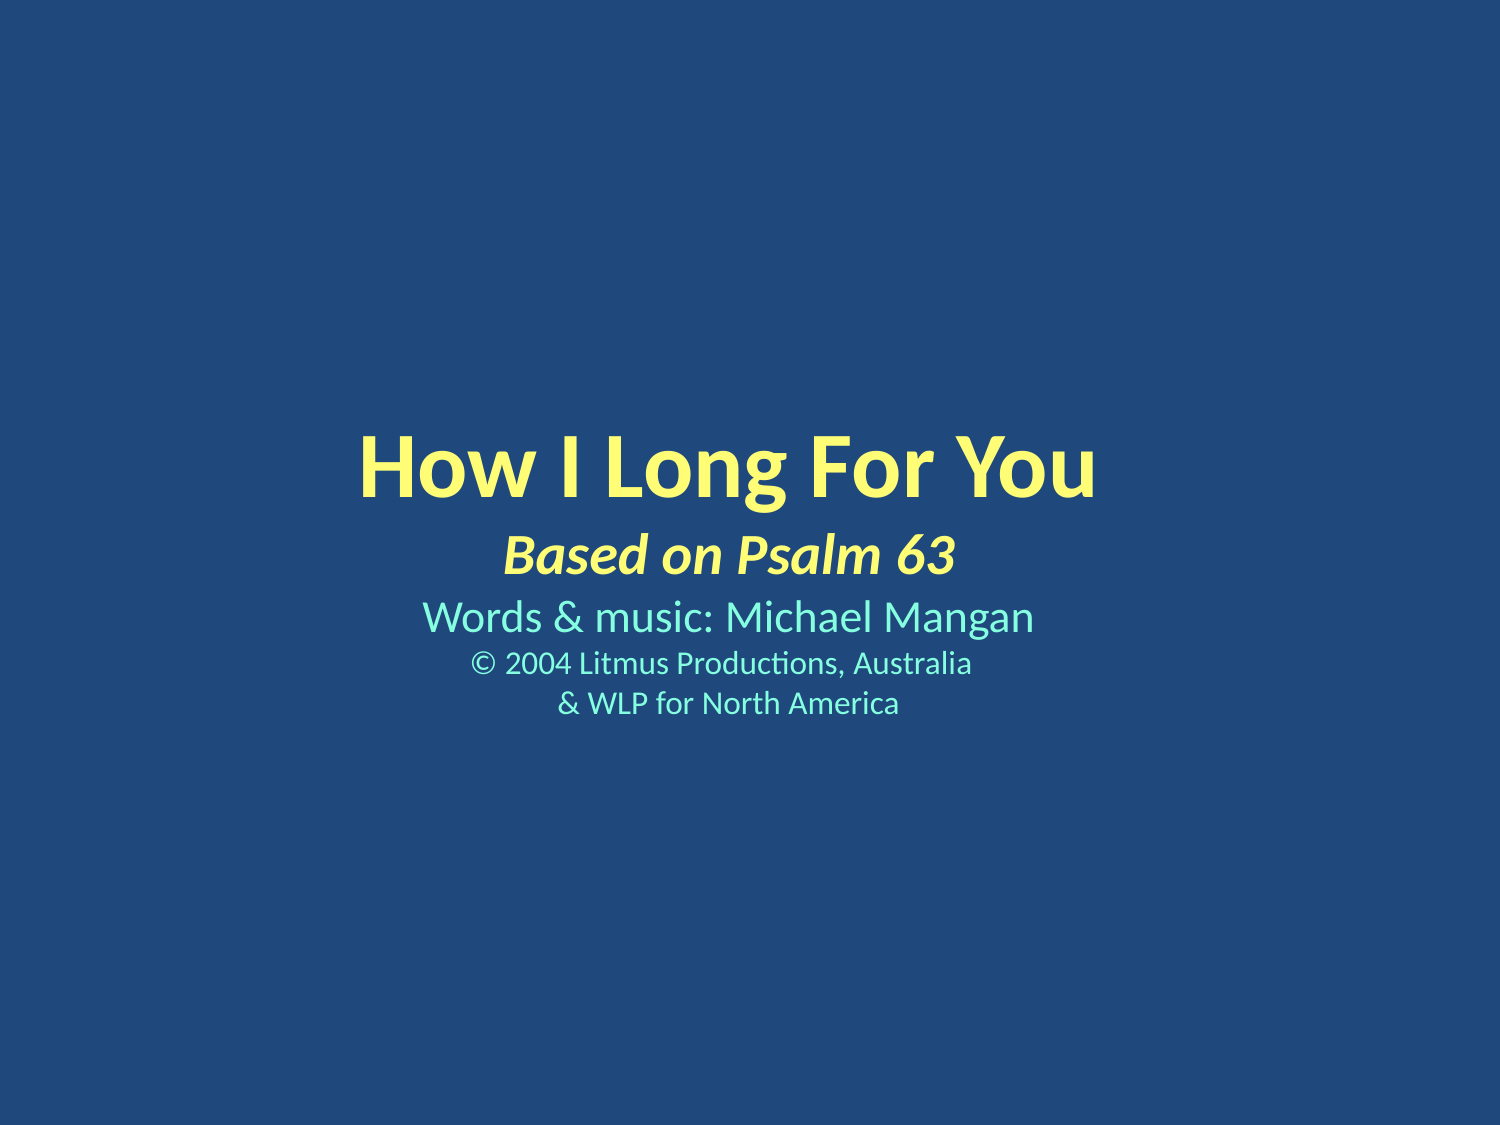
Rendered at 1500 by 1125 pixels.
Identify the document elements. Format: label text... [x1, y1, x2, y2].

text_box How I Long For You Based on Psalm 63 Words & music: Michael Mangan © 2004 Litmus Productions, Australia & WLP for North America [41, 403, 1417, 722]
